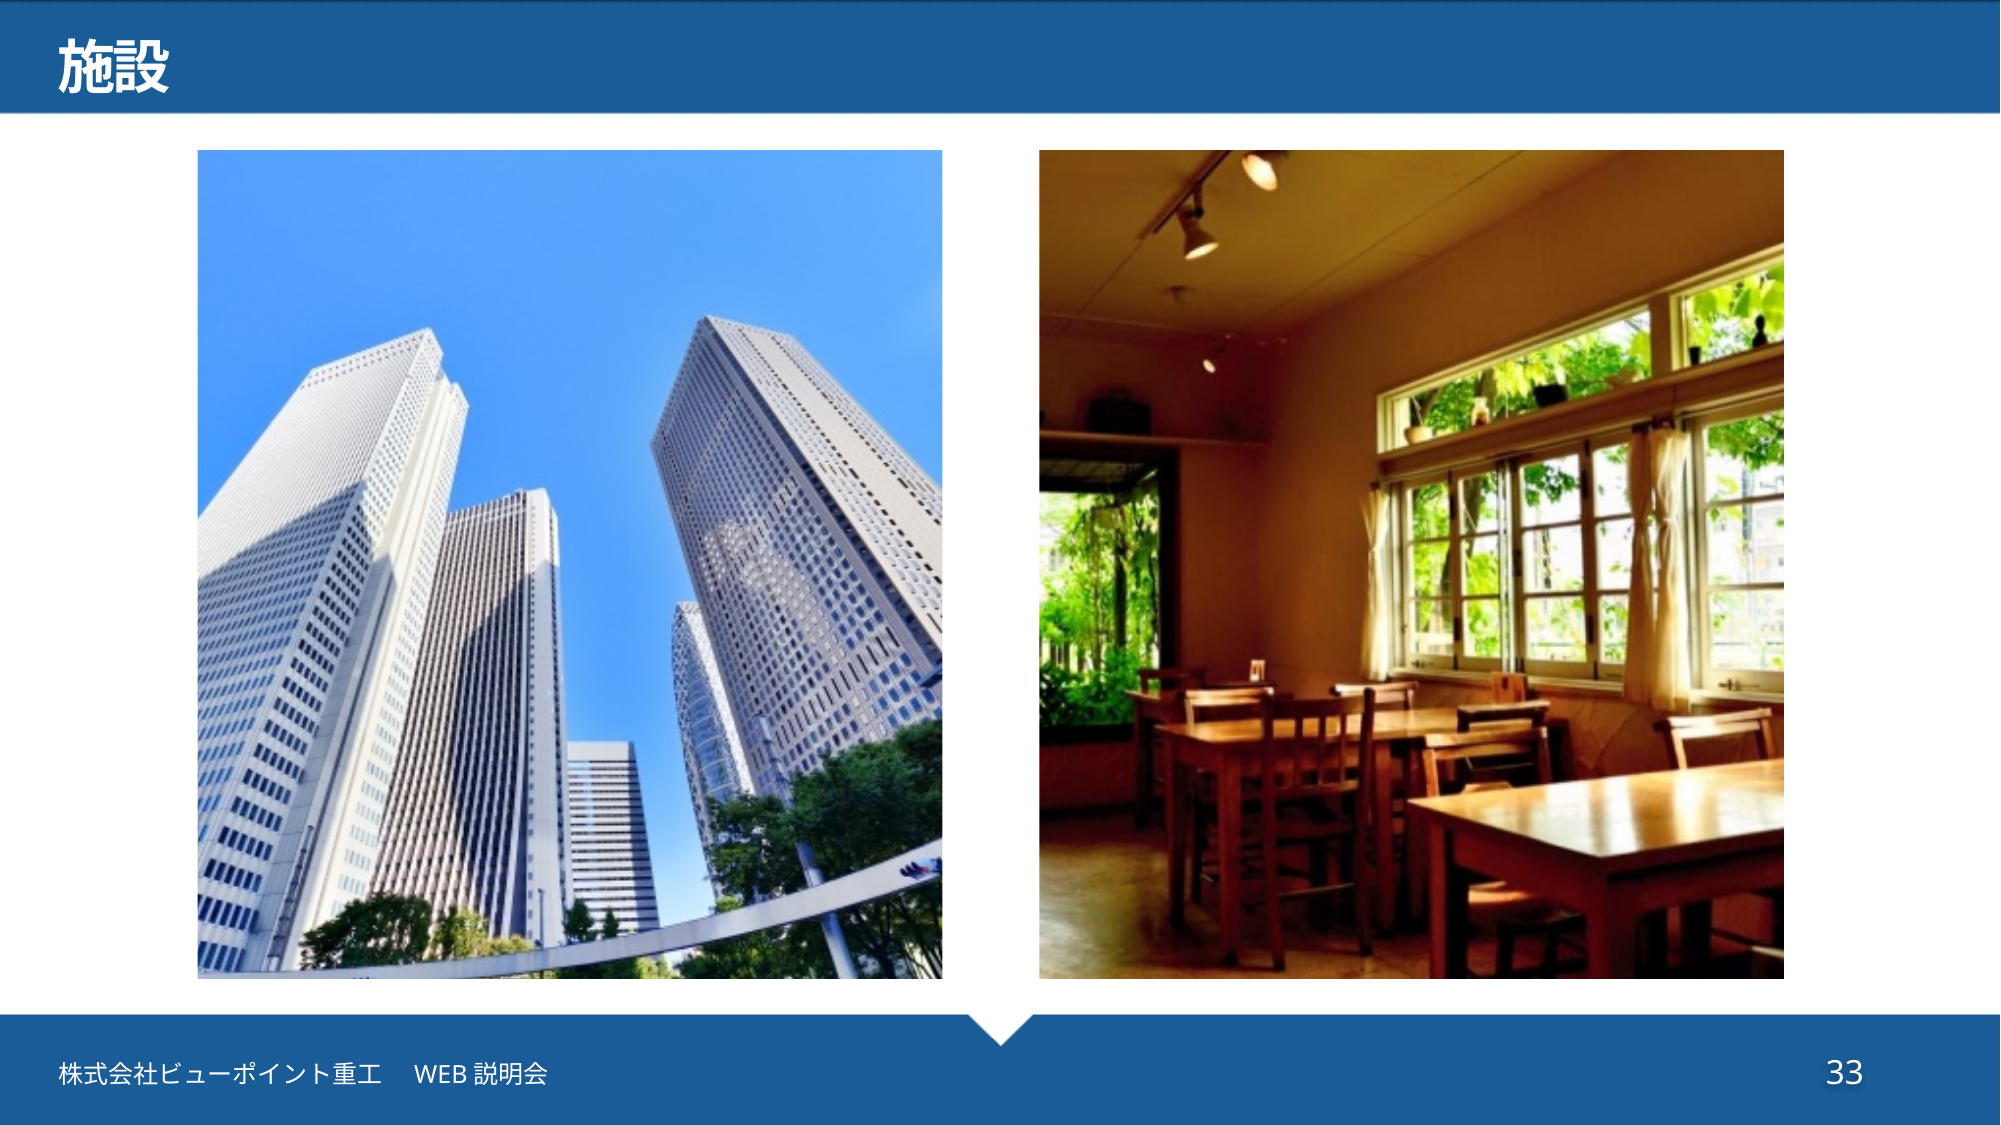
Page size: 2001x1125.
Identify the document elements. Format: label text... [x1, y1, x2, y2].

picture [0, 0, 2000, 1125]
list 施設 [42, 30, 1226, 105]
